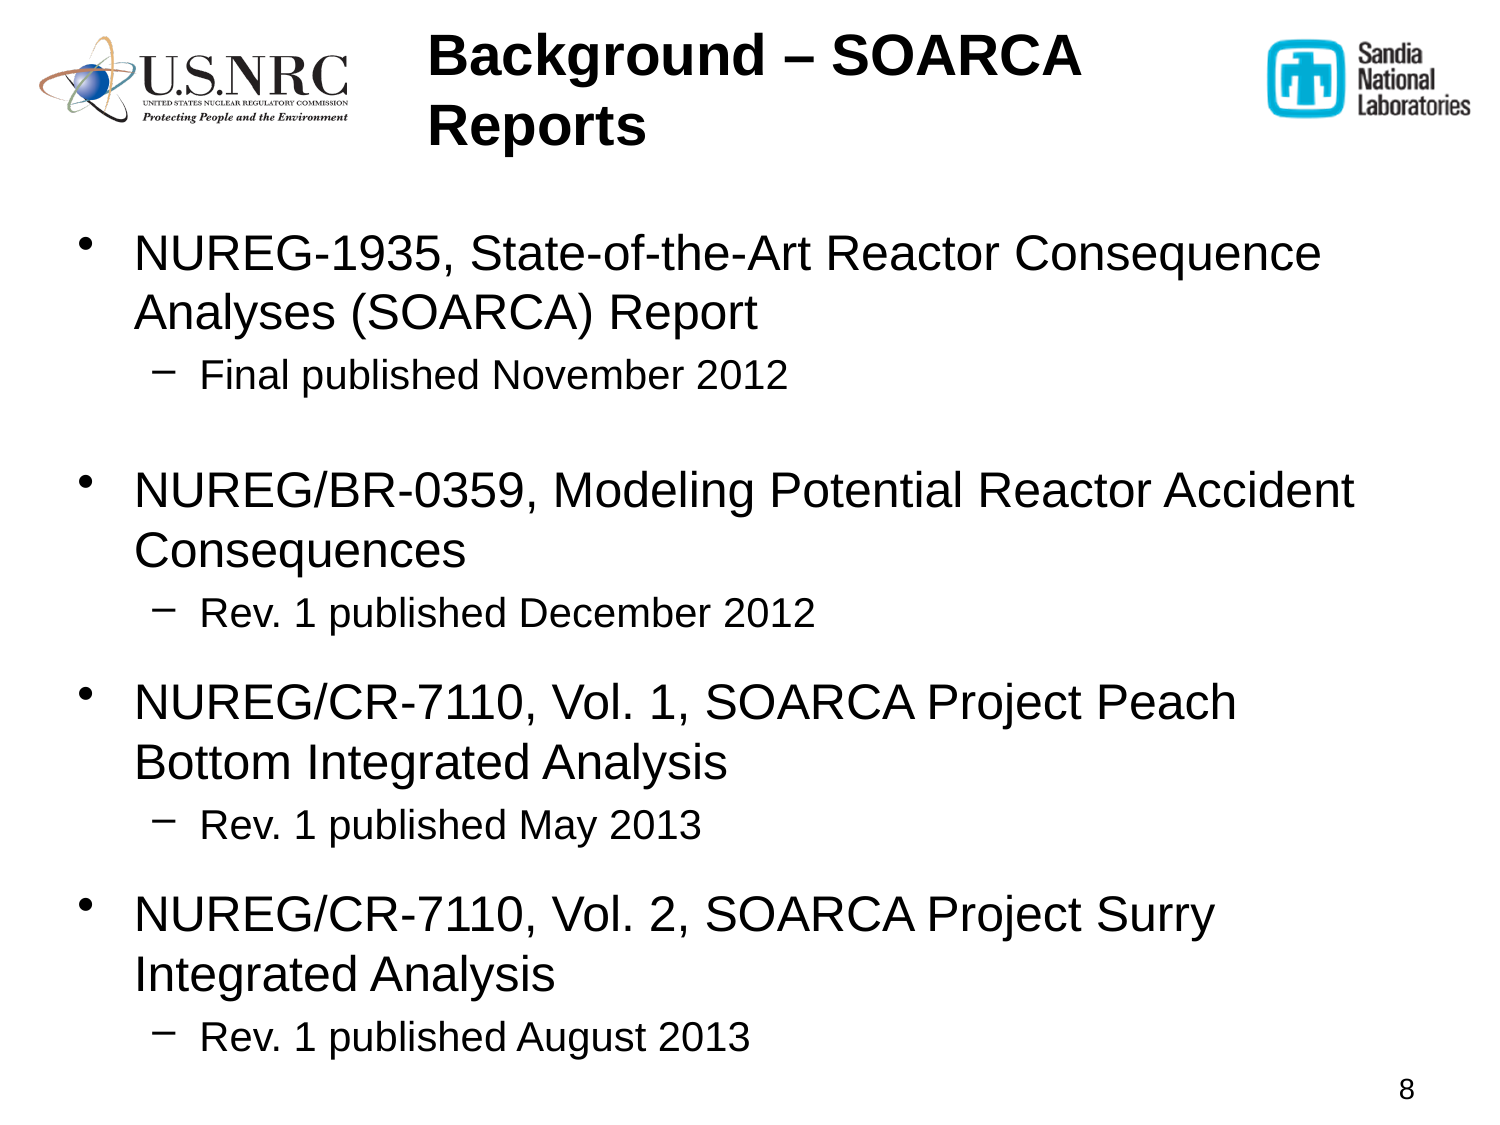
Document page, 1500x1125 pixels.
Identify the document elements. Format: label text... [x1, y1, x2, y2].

picture [37, 33, 350, 126]
list NUREG-1935, State-of-the-Art Reactor Consequence Analyses (SOARCA) Report Final published November 2012 NUREG/BR-0359, Modeling Potential Reactor Accident Consequences Rev. 1 published December 2012 NUREG/CR-7110, Vol. 1, SOARCA Project Peach Bottom Integrated Analysis Rev. 1 published May 2013 NUREG/CR-7110, Vol. 2, SOARCA Project Surry Integrated Analysis Rev. 1 published August 2013 [62, 212, 1426, 1051]
title Background – SOARCA Reports [412, 24, 1263, 151]
slide_number 8 [1353, 1062, 1461, 1113]
picture [1263, 33, 1475, 126]
